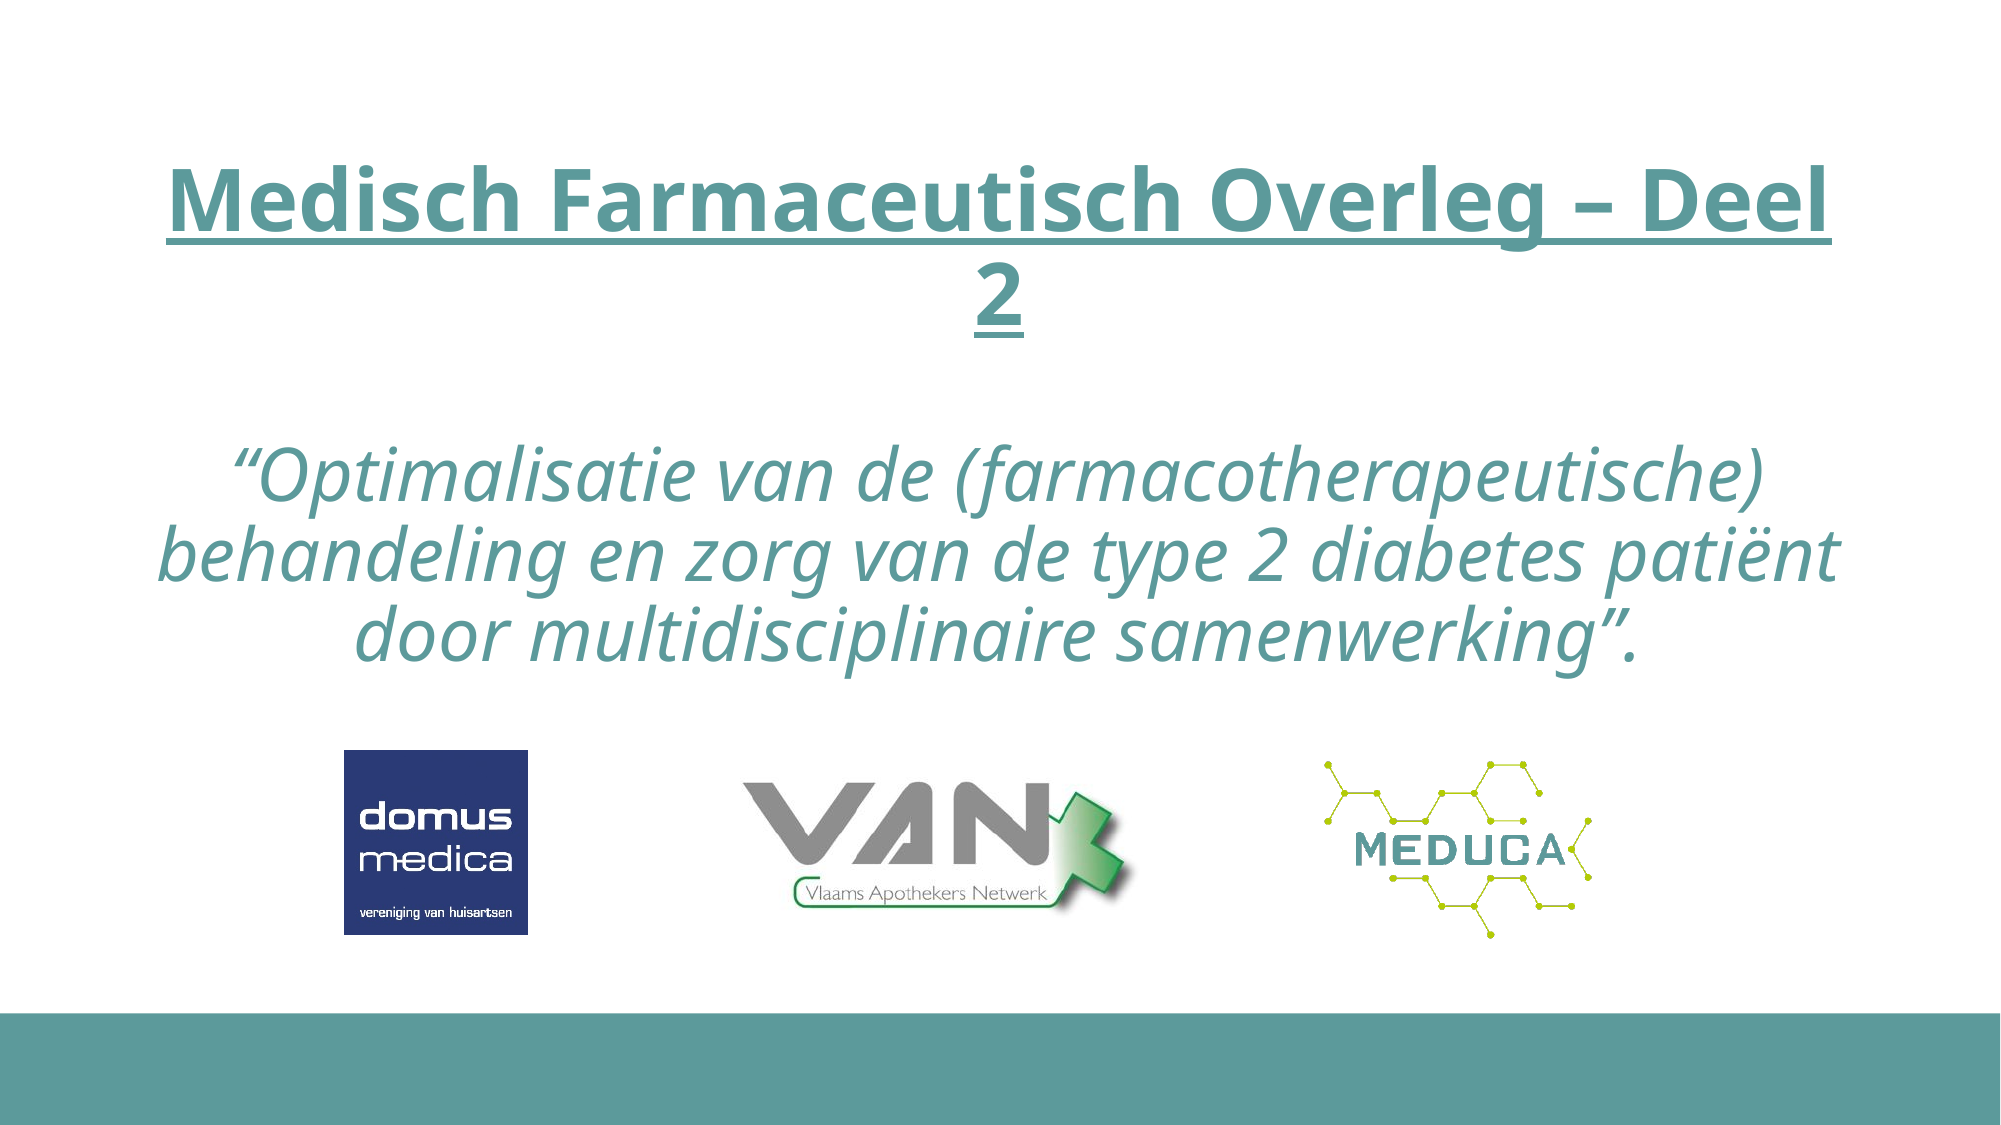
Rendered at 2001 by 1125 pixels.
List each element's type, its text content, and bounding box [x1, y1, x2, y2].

picture [700, 721, 1169, 947]
picture [344, 750, 528, 935]
title Medisch Farmaceutisch Overleg – Deel 2 “Optimalisatie van de (farmacotherapeutische) behandeling en zorg van de type 2 diabetes patiënt door multidisciplinaire samenwerking”. [136, 147, 1862, 686]
picture [1290, 738, 1620, 962]
